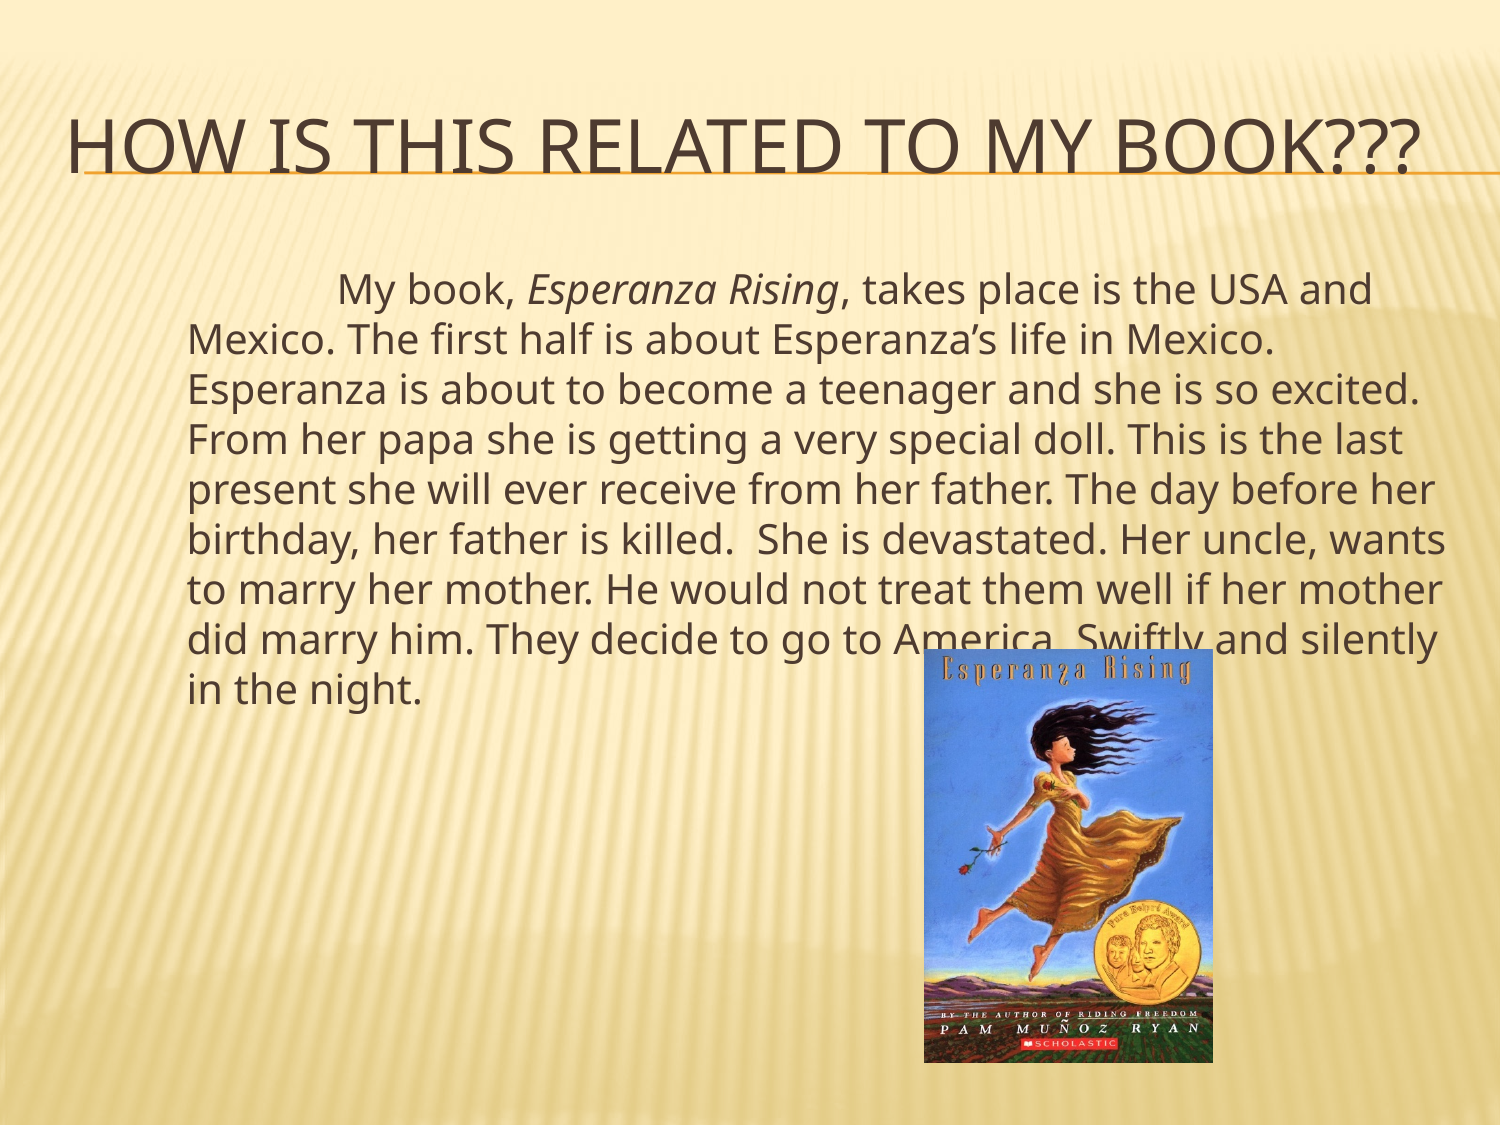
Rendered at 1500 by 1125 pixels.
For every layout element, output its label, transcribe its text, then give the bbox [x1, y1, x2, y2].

list My book, Esperanza Rising, takes place is the USA and Mexico. The first half is about Esperanza’s life in Mexico. Esperanza is about to become a teenager and she is so excited. From her papa she is getting a very special doll. This is the last present she will ever receive from her father. The day before her birthday, her father is killed. She is devastated. Her uncle, wants to marry her mother. He would not treat them well if her mother did marry him. They decide to go to America. Swiftly and silently in the night. [50, 254, 1475, 998]
picture [924, 649, 1214, 1064]
title How is this related to my book??? [50, 75, 1475, 213]
